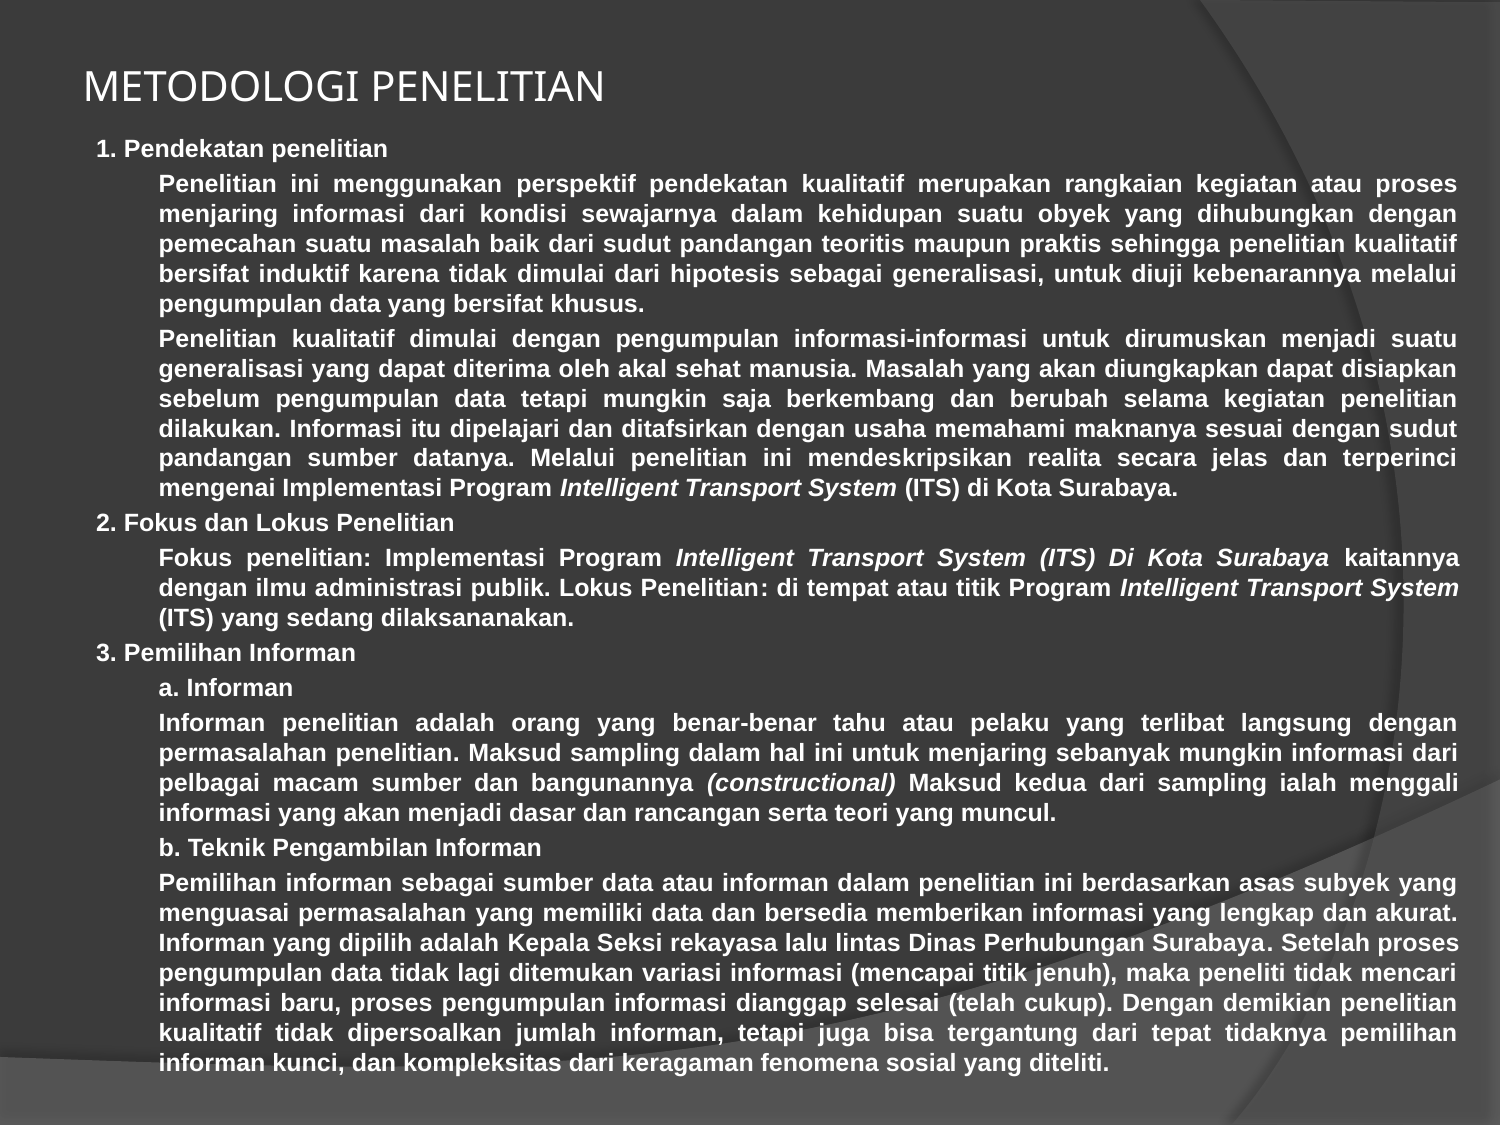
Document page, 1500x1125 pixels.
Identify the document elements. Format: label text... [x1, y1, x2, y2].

title METODOLOGI PENELITIAN [75, 45, 1300, 125]
list 1. Pendekatan penelitian Penelitian ini menggunakan perspektif pendekatan kualitatif merupakan rangkaian kegiatan atau proses menjaring informasi dari kondisi sewajarnya dalam kehidupan suatu obyek yang dihubungkan dengan pemecahan suatu masalah baik dari sudut pandangan teoritis maupun praktis sehingga penelitian kualitatif bersifat induktif karena tidak dimulai dari hipotesis sebagai generalisasi, untuk diuji kebenarannya melalui pengumpulan data yang bersifat khusus. Penelitian kualitatif dimulai dengan pengumpulan informasi-informasi untuk dirumuskan menjadi suatu generalisasi yang dapat diterima oleh akal sehat manusia. Masalah yang akan diungkapkan dapat disiapkan sebelum pengumpulan data tetapi mungkin saja berkembang dan berubah selama kegiatan penelitian dilakukan. Informasi itu dipelajari dan ditafsirkan dengan usaha memahami maknanya sesuai dengan sudut pandangan sumber datanya. Melalui penelitian ini mendeskripsikan realita secara jelas dan terperinci mengenai Implementasi Program Intelligent Transport System (ITS) di Kota Surabaya. 2. Fokus dan Lokus Penelitian Fokus penelitian: Implementasi Program Intelligent Transport System (ITS) Di Kota Surabaya kaitannya dengan ilmu administrasi publik. Lokus Penelitian: di tempat atau titik Program Intelligent Transport System (ITS) yang sedang dilaksananakan. 3. Pemilihan Informan a. Informan Informan penelitian adalah orang yang benar-benar tahu atau pelaku yang terlibat langsung dengan permasalahan penelitian. Maksud sampling dalam hal ini untuk menjaring sebanyak mungkin informasi dari pelbagai macam sumber dan bangunannya (constructional) Maksud kedua dari sampling ialah menggali informasi yang akan menjadi dasar dan rancangan serta teori yang muncul. b. Teknik Pengambilan Informan Pemilihan informan sebagai sumber data atau informan dalam penelitian ini berdasarkan asas subyek yang menguasai permasalahan yang memiliki data dan bersedia memberikan informasi yang lengkap dan akurat. Informan yang dipilih adalah Kepala Seksi rekayasa lalu lintas Dinas Perhubungan Surabaya. Setelah proses pengumpulan data tidak lagi ditemukan variasi informasi (mencapai titik jenuh), maka peneliti tidak mencari informasi baru, proses pengumpulan informasi dianggap selesai (telah cukup). Dengan demikian penelitian kualitatif tidak dipersoalkan jumlah informan, tetapi juga bisa tergantung dari tepat tidaknya pemilihan informan kunci, dan kompleksitas dari keragaman fenomena sosial yang diteliti. [75, 125, 1475, 1088]
